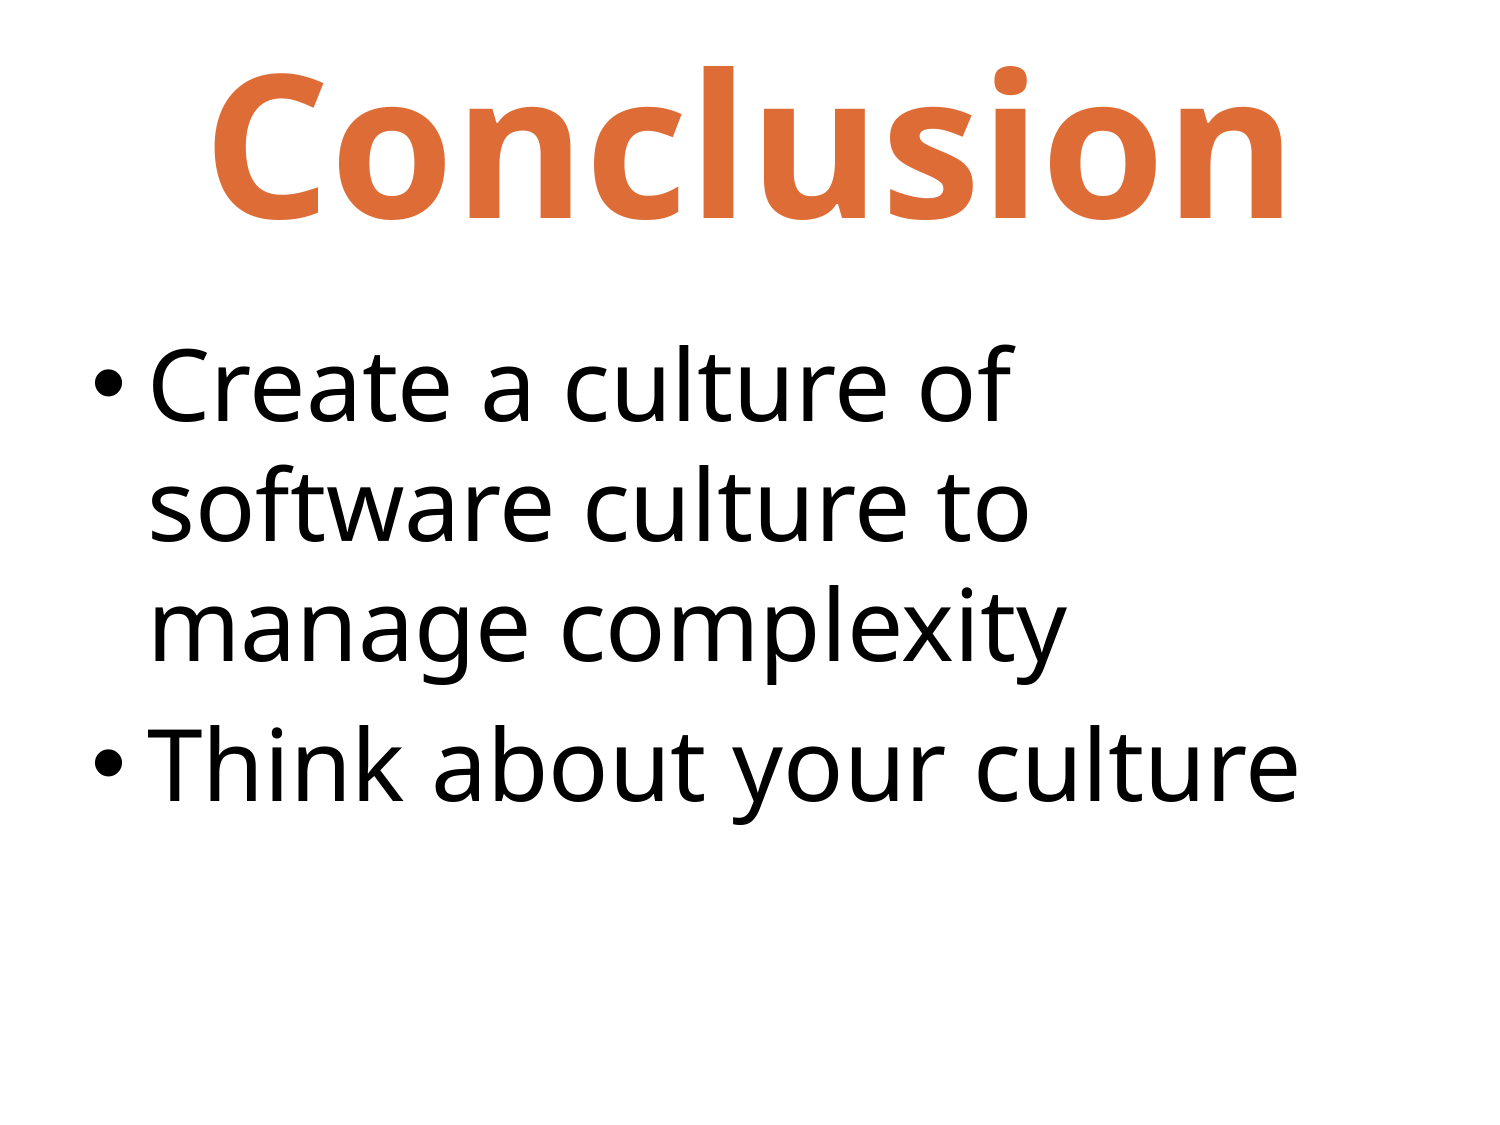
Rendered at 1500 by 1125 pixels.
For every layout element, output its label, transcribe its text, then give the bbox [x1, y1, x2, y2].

title Conclusion [75, 45, 1425, 233]
list Create a culture of software culture to manage complexity Think about your culture [76, 314, 1426, 981]
